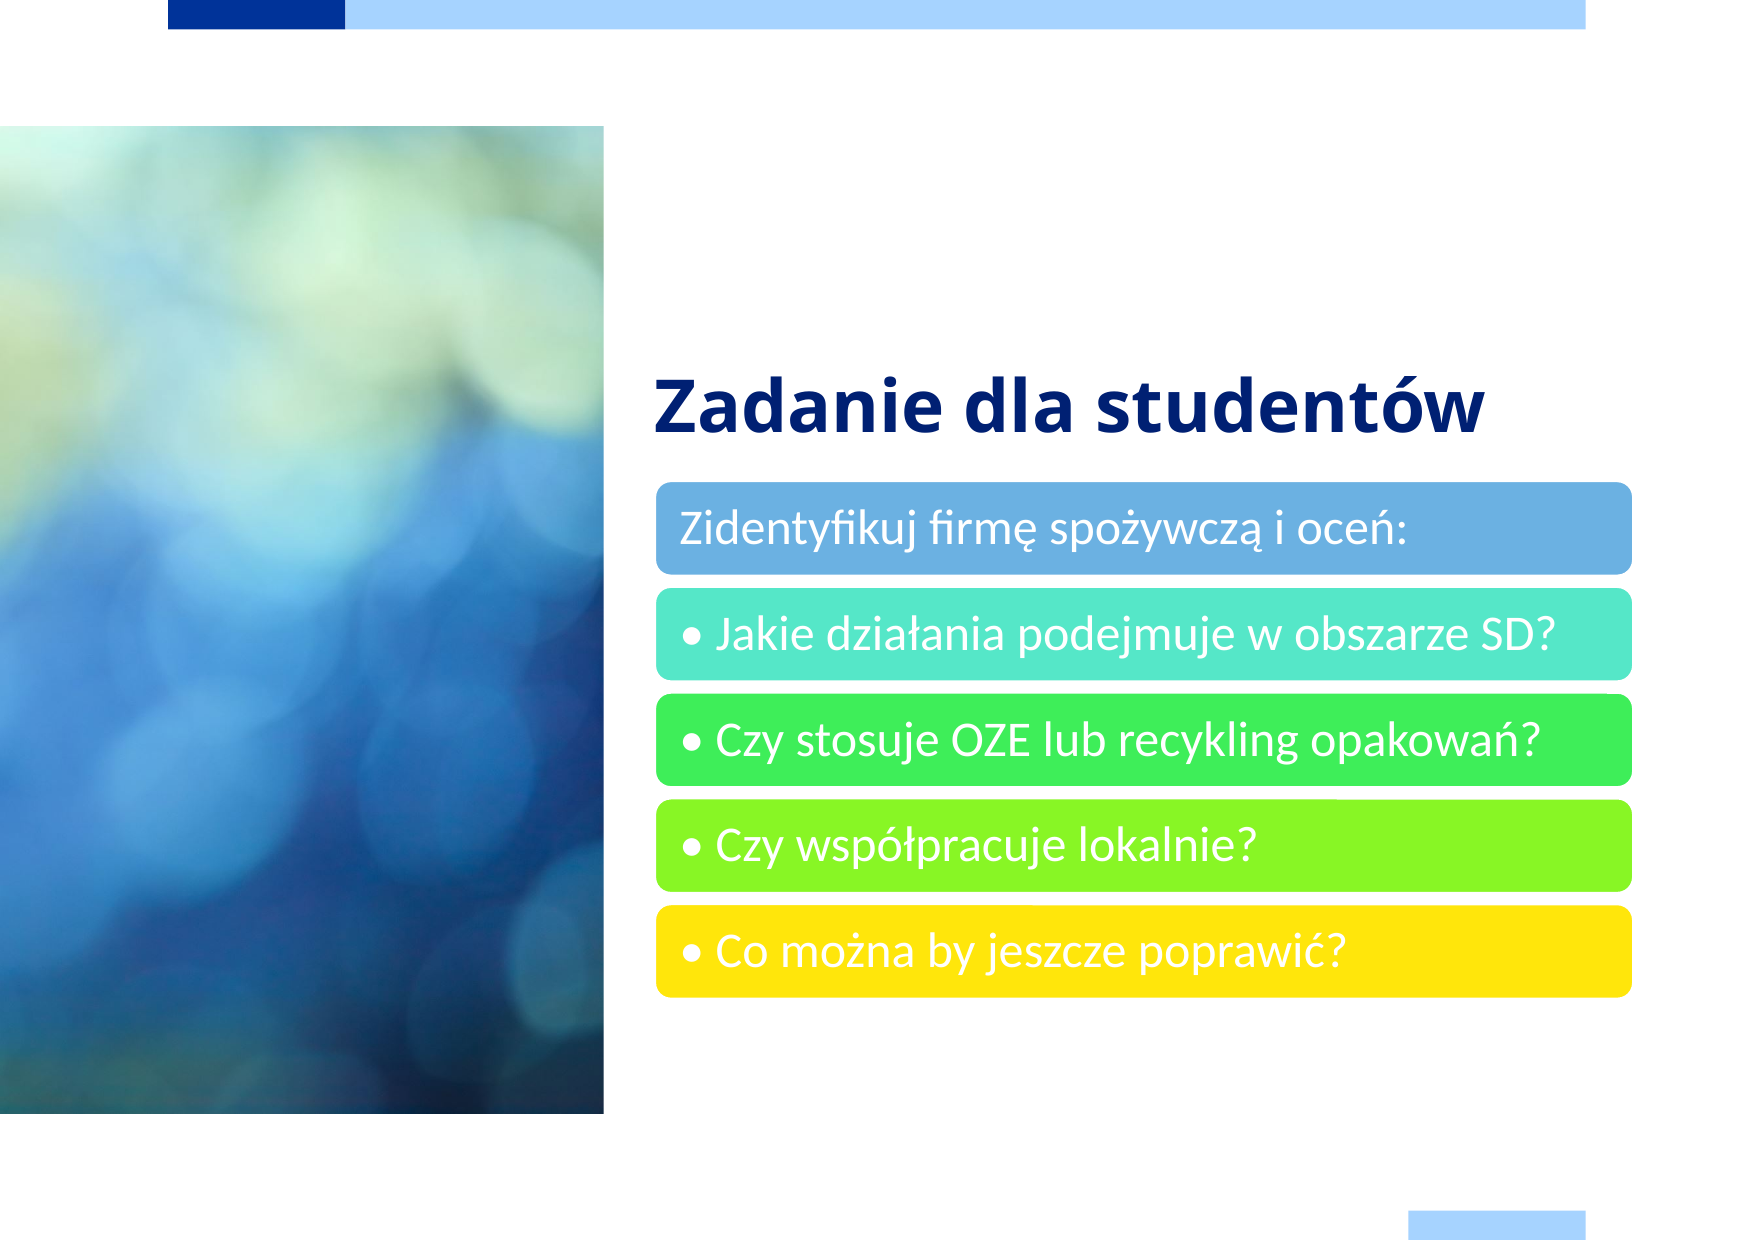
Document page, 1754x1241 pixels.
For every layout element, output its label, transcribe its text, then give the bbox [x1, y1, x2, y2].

picture [0, 126, 604, 1114]
title Zadanie dla studentów [655, 205, 1634, 447]
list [655, 473, 1634, 1007]
